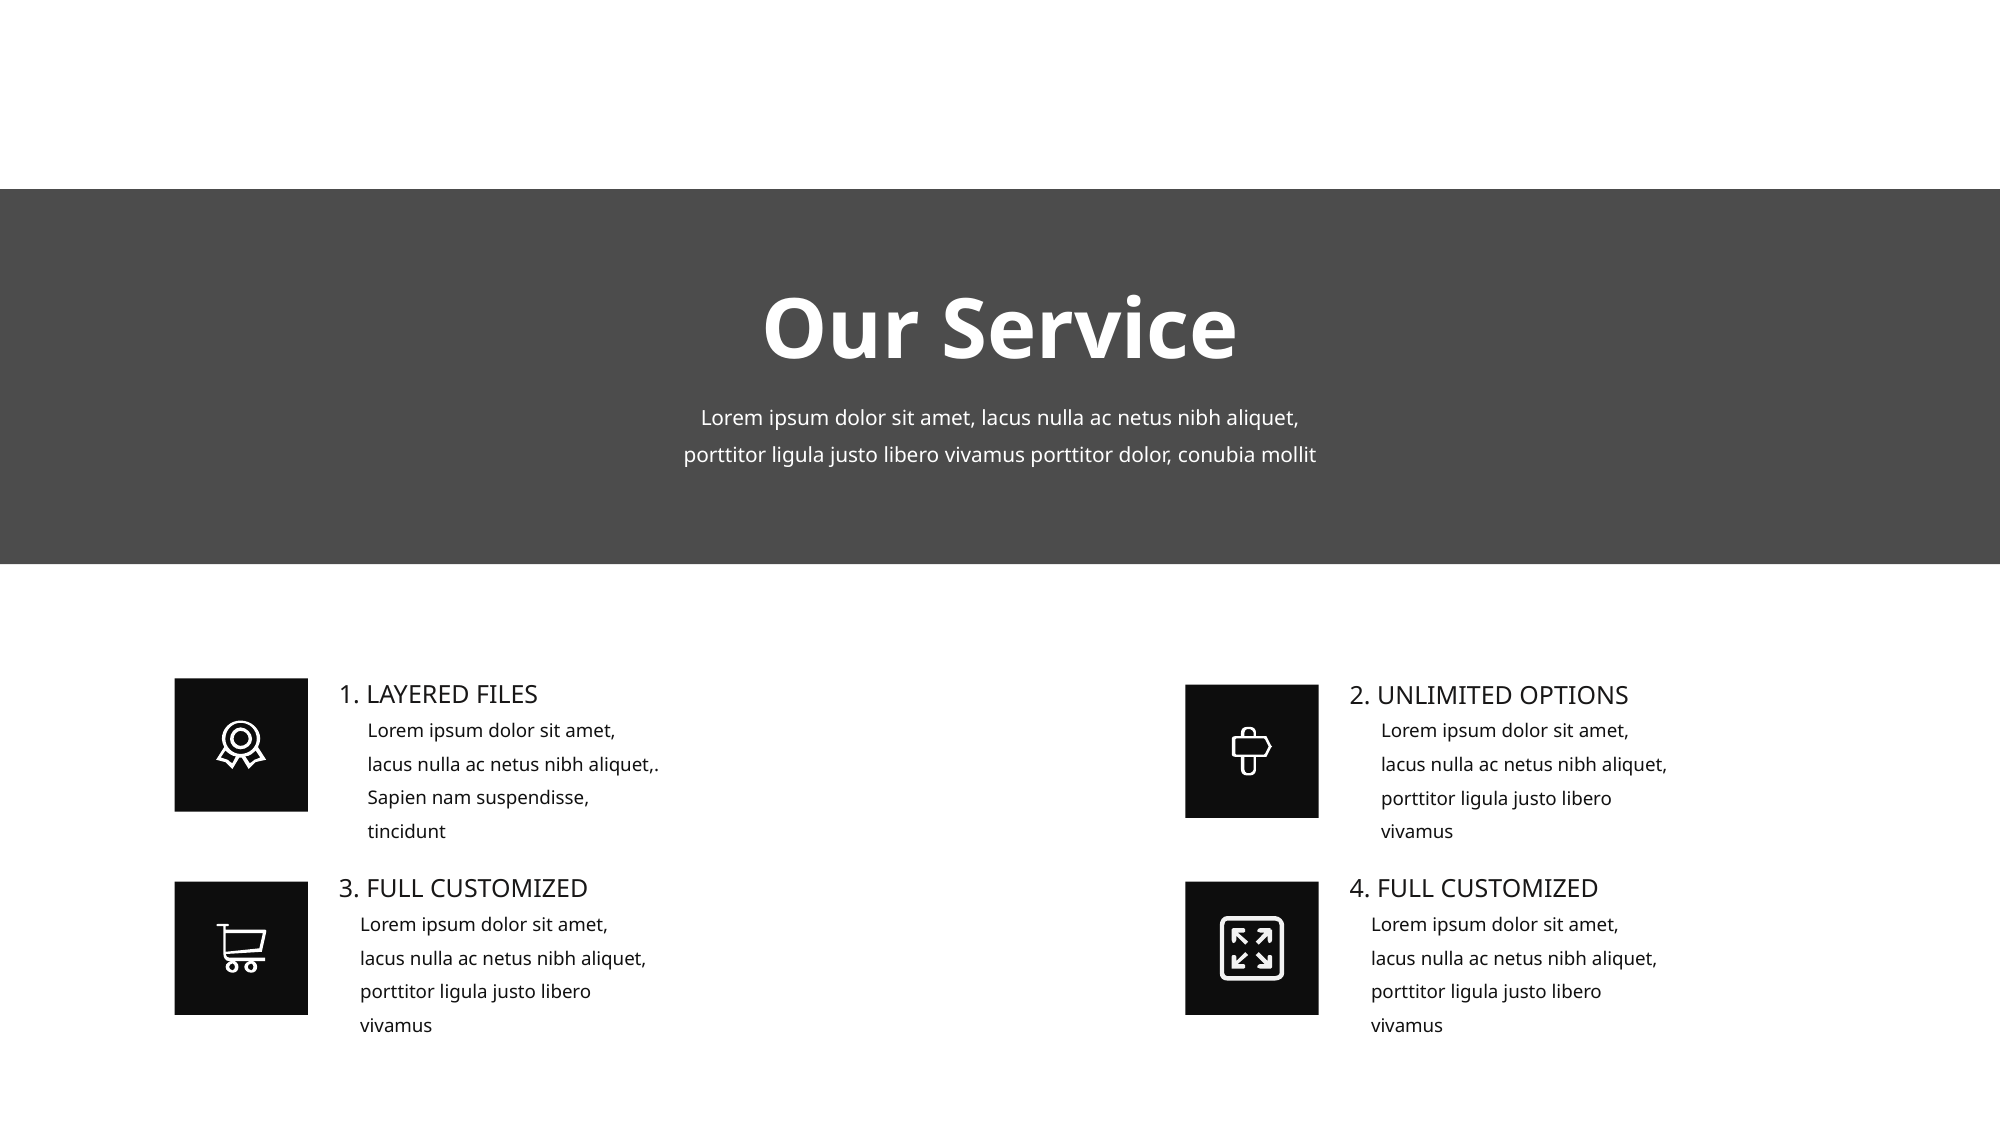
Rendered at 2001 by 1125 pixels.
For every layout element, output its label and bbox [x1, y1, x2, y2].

text_box [1185, 864, 1721, 1015]
text_box [174, 671, 710, 818]
text_box [174, 864, 710, 1015]
picture [0, 188, 2000, 564]
text_box [1185, 671, 1721, 818]
